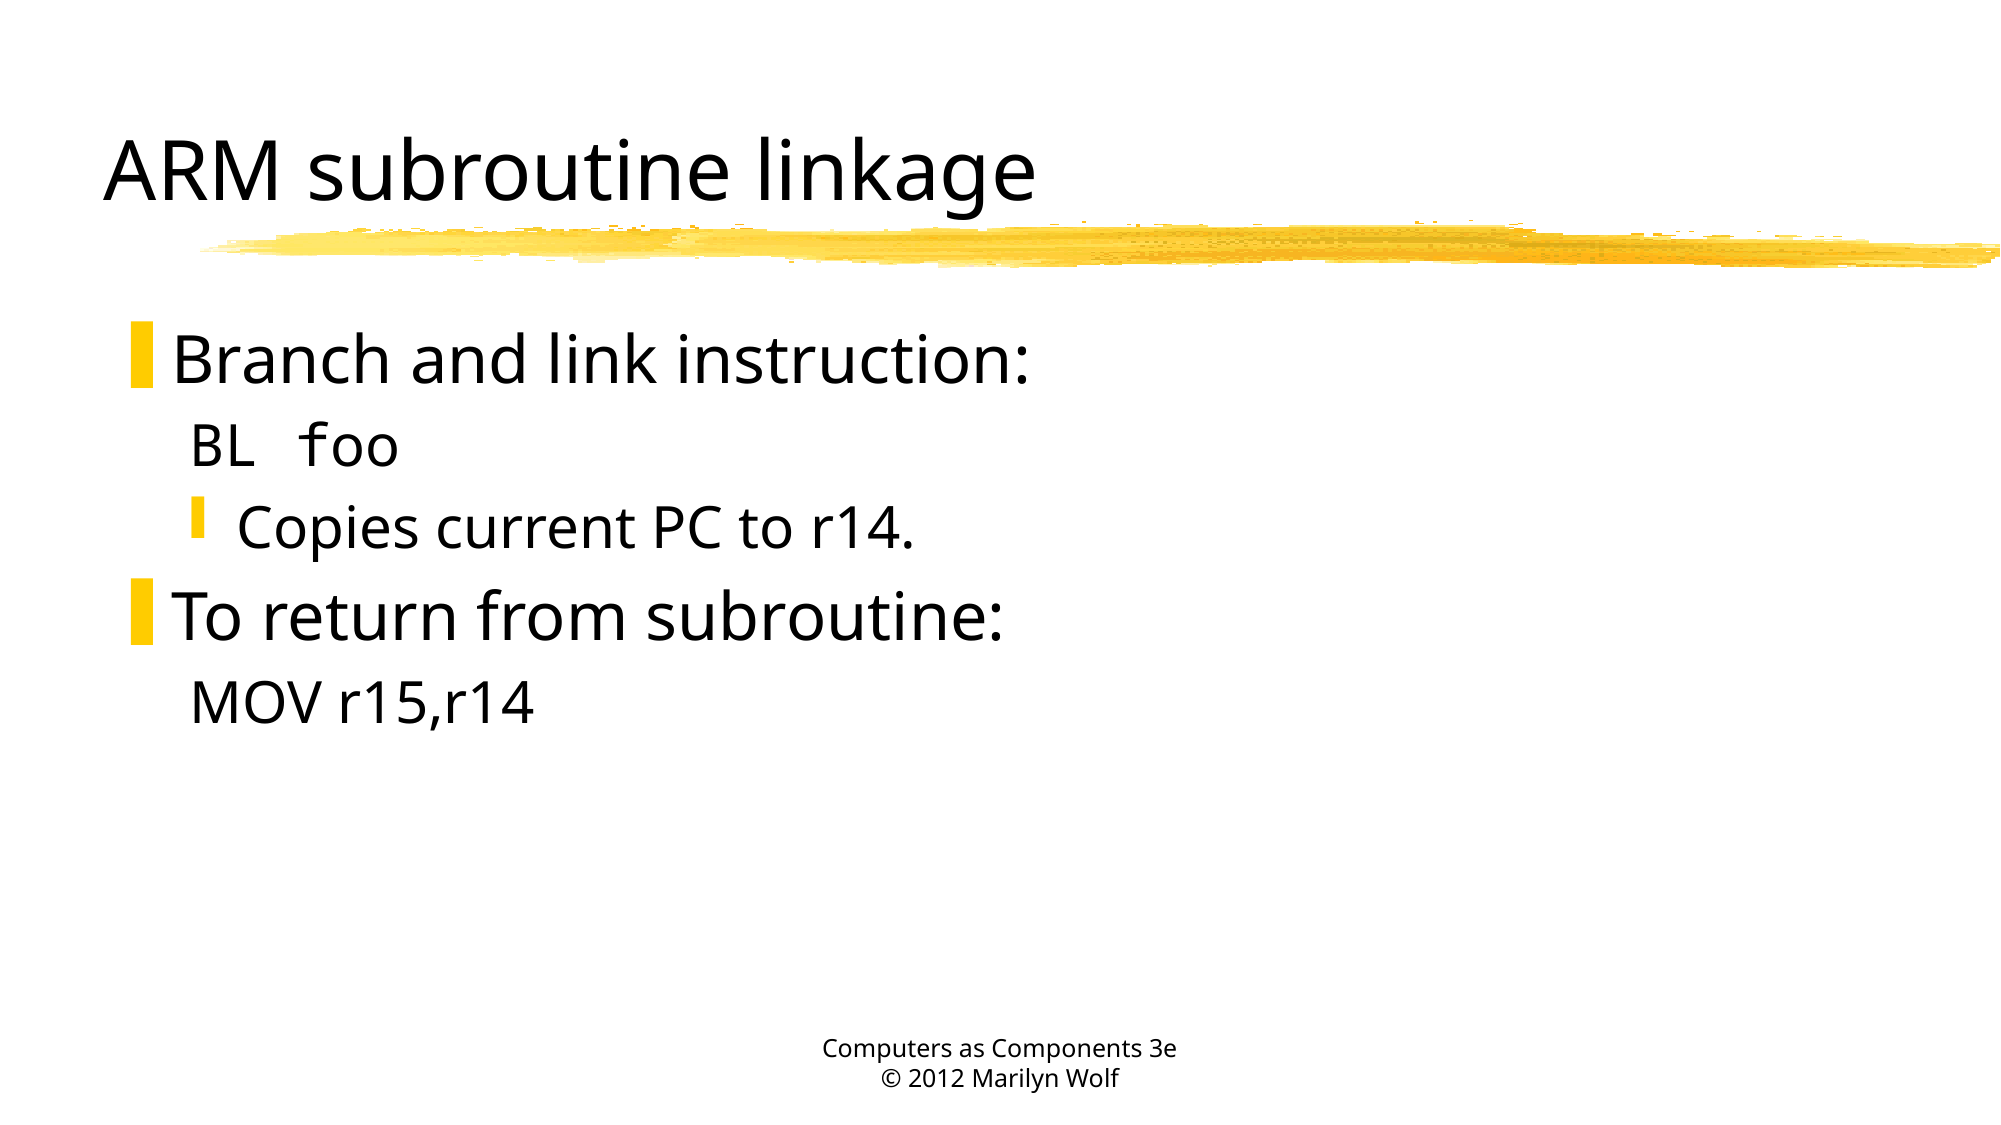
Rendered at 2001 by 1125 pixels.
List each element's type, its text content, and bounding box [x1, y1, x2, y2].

title ARM subroutine linkage [88, 37, 1790, 226]
list Branch and link instruction: BL foo Copies current PC to r14. To return from subroutine: MOV r15,r14 [99, 309, 1890, 994]
picture [200, 215, 2000, 279]
